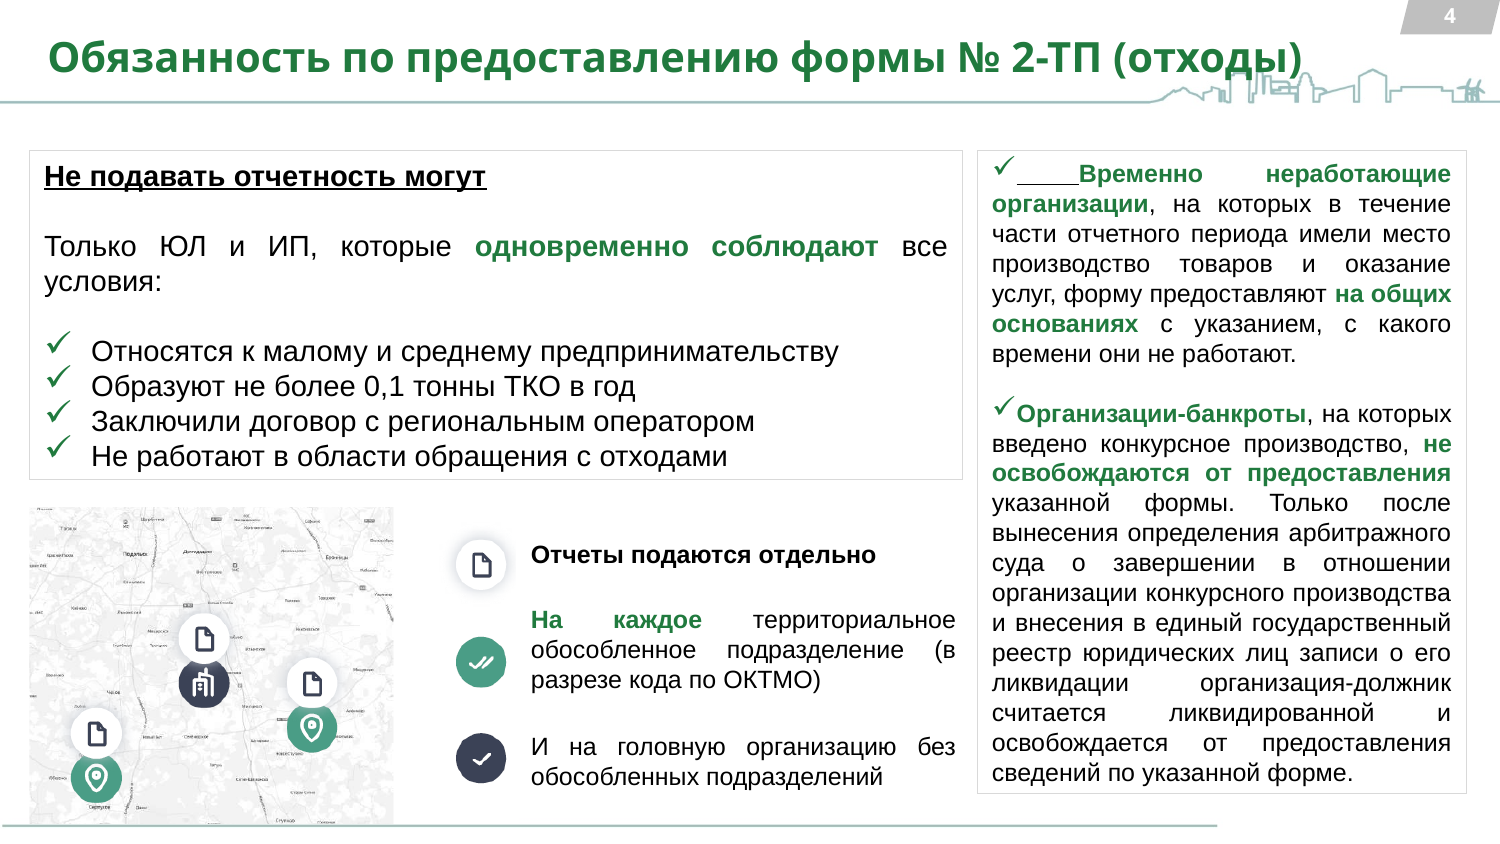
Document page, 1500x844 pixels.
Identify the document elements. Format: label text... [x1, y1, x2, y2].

text_box Обязанность по предоставлению формы № 2-ТП (отходы) [32, 23, 1318, 89]
text_box Не подавать отчетность могут Только ЮЛ и ИП, которые одновременно соблюдают все условия: Относятся к малому и среднему предпринимательству Образуют не более 0,1 тонны ТКО в год Заключили договор с региональным оператором Не работают в области обращения с отходами [29, 150, 963, 480]
text_box Отчеты подаются отдельно На каждое территориальное обособленное подразделение (в разрезе кода по ОКТМО) И на головную организацию без обособленных подразделений [524, 530, 972, 798]
text_box 3 [1400, 0, 1500, 35]
picture [0, 0, 1500, 844]
text_box Временно неработающие организации, на которых в течение части отчетного периода имели место производство товаров и оказание услуг, форму предоставляют на общих основаниях с указанием, с какого времени они не работают. Организации-банкроты, на которых введено конкурсное производство, не освобождаются от предоставления указанной формы. Только после вынесения определения арбитражного суда о завершении в отношении организации конкурсного производства и внесения в единый государственный реестр юридических лиц записи о его ликвидации организация-должник считается ликвидированной и освобождается от предоставления сведений по указанной форме. [977, 150, 1467, 794]
